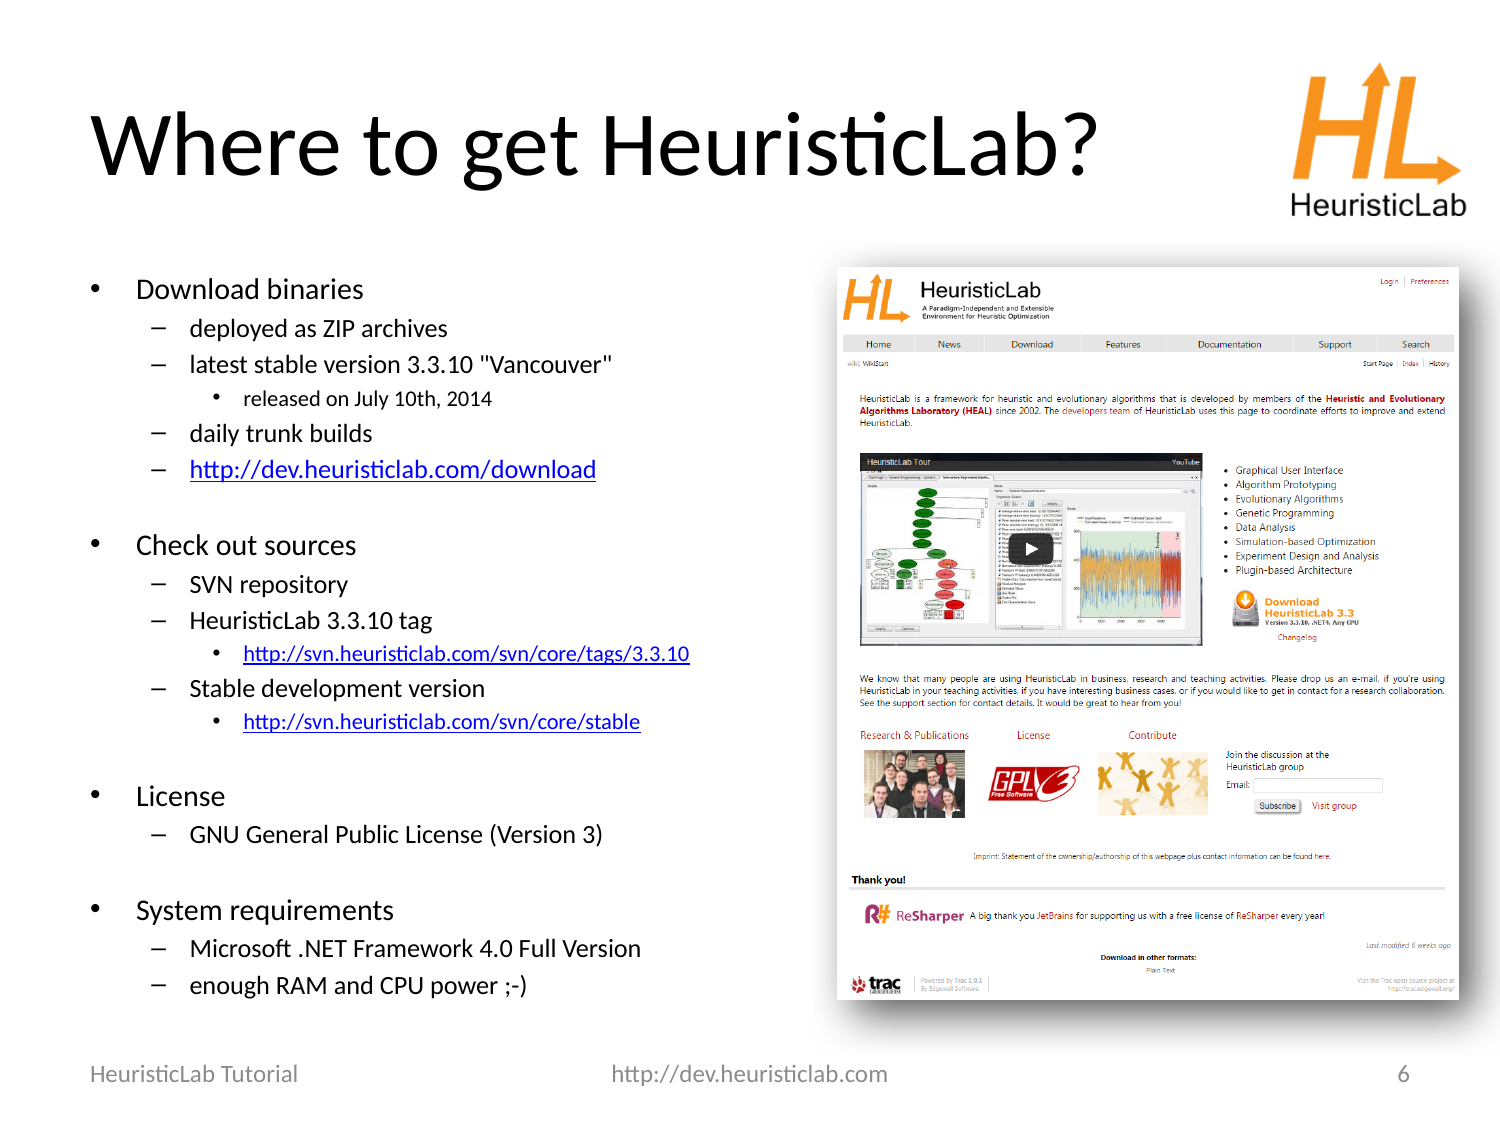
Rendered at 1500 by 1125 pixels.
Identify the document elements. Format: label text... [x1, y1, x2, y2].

slide_number HeuristicLab Tutorial [75, 1042, 425, 1103]
picture [837, 266, 1459, 1000]
slide_number 6 [1074, 1042, 1425, 1103]
list Download binaries deployed as ZIP archives latest stable version 3.3.10 "Vancouver" released on July 10th, 2014 daily trunk builds http://dev.heuristiclab.com/download Check out sources SVN repository HeuristicLab 3.3.10 tag http://svn.heuristiclab.com/svn/core/tags/3.3.10 Stable development version http://svn.heuristiclab.com/svn/core/stable License GNU General Public License (Version 3) System requirements Microsoft .NET Framework 4.0 Full Version enough RAM and CPU power ;-) [75, 262, 869, 1012]
picture [1281, 27, 1474, 244]
title Where to get HeuristicLab? [75, 45, 1282, 233]
footer http://dev.heuristiclab.com [512, 1042, 988, 1103]
